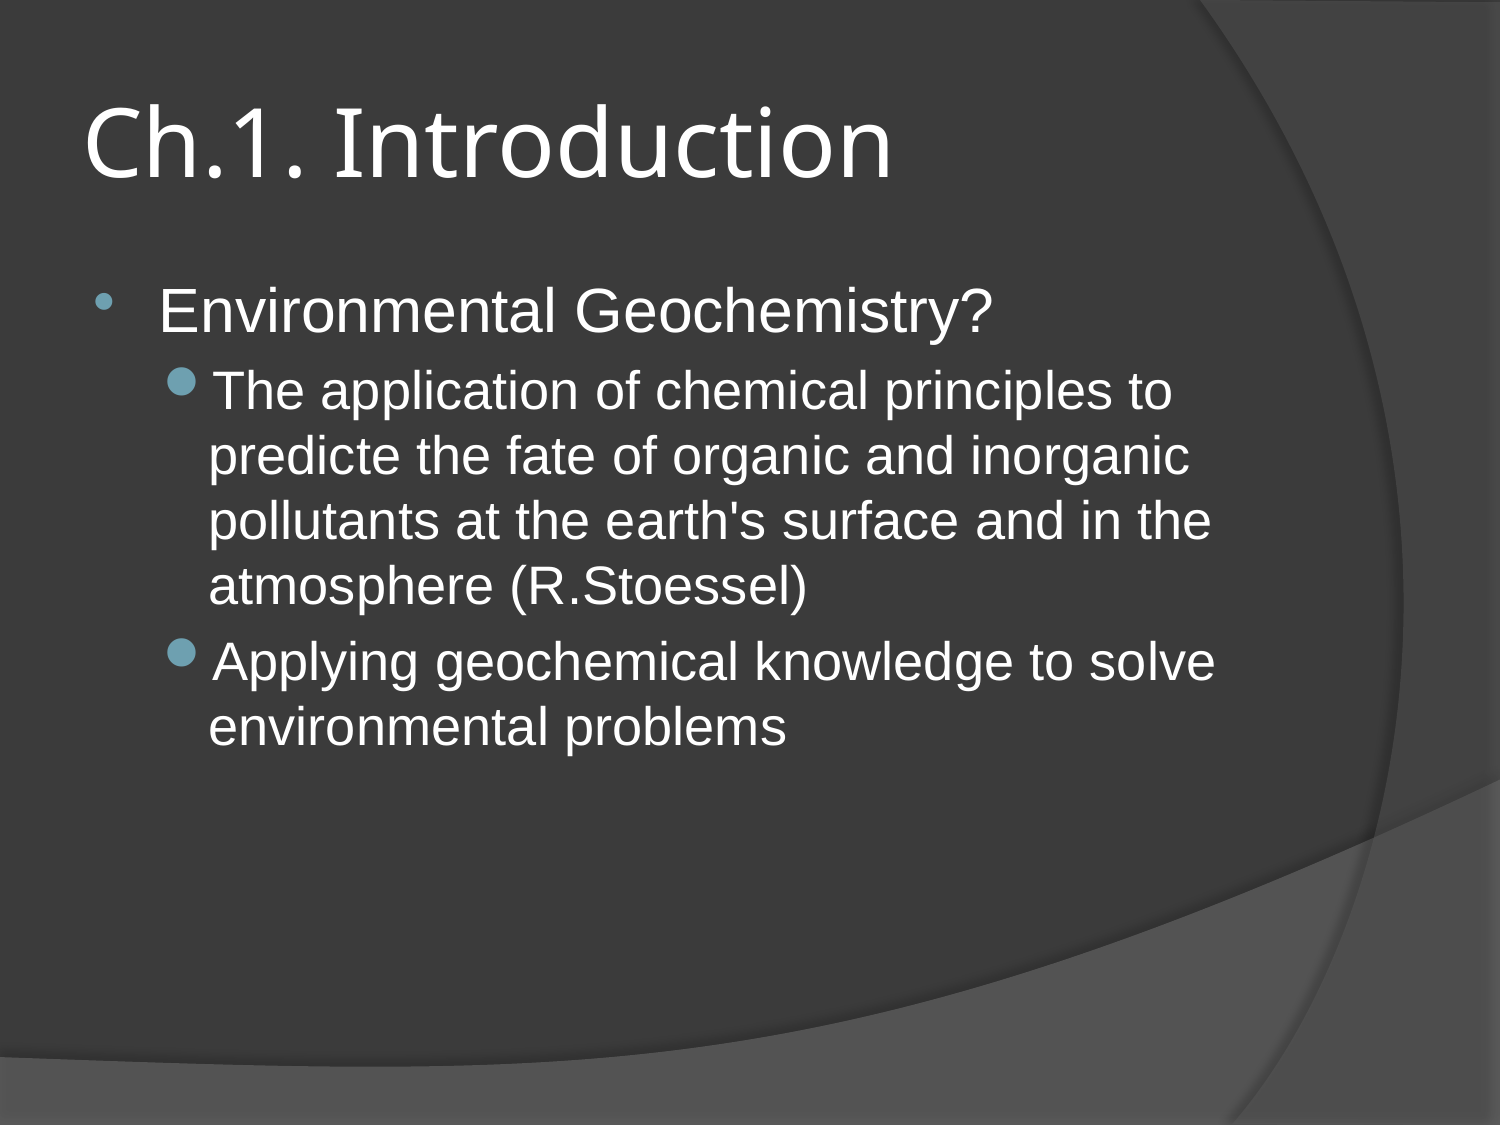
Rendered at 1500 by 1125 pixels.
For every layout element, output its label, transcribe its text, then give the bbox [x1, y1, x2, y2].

title Ch.1. Introduction [75, 45, 1300, 233]
list Environmental Geochemistry? The application of chemical principles to predicte the fate of organic and inorganic pollutants at the earth's surface and in the atmosphere (R.Stoessel) Applying geochemical knowledge to solve environmental problems [75, 262, 1300, 1005]
